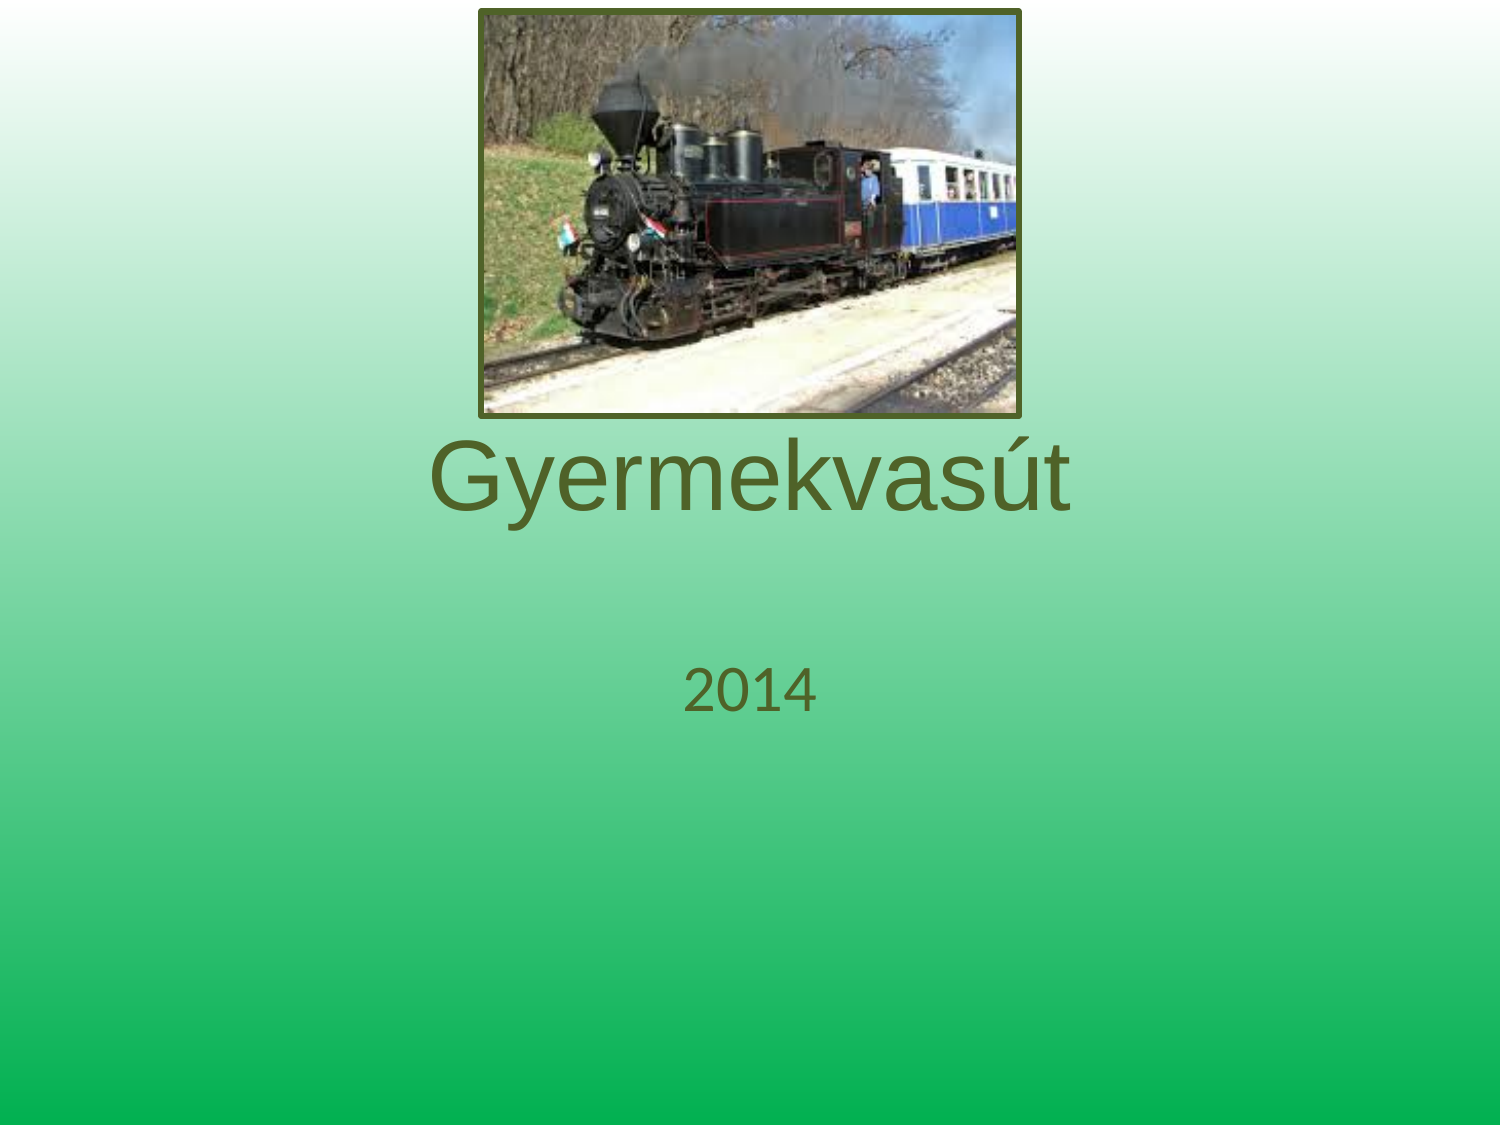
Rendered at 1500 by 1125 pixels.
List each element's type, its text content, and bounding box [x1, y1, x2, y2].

title Gyermekvasút [112, 349, 1388, 591]
picture [483, 14, 1016, 414]
subtitle 2014 [225, 637, 1275, 925]
